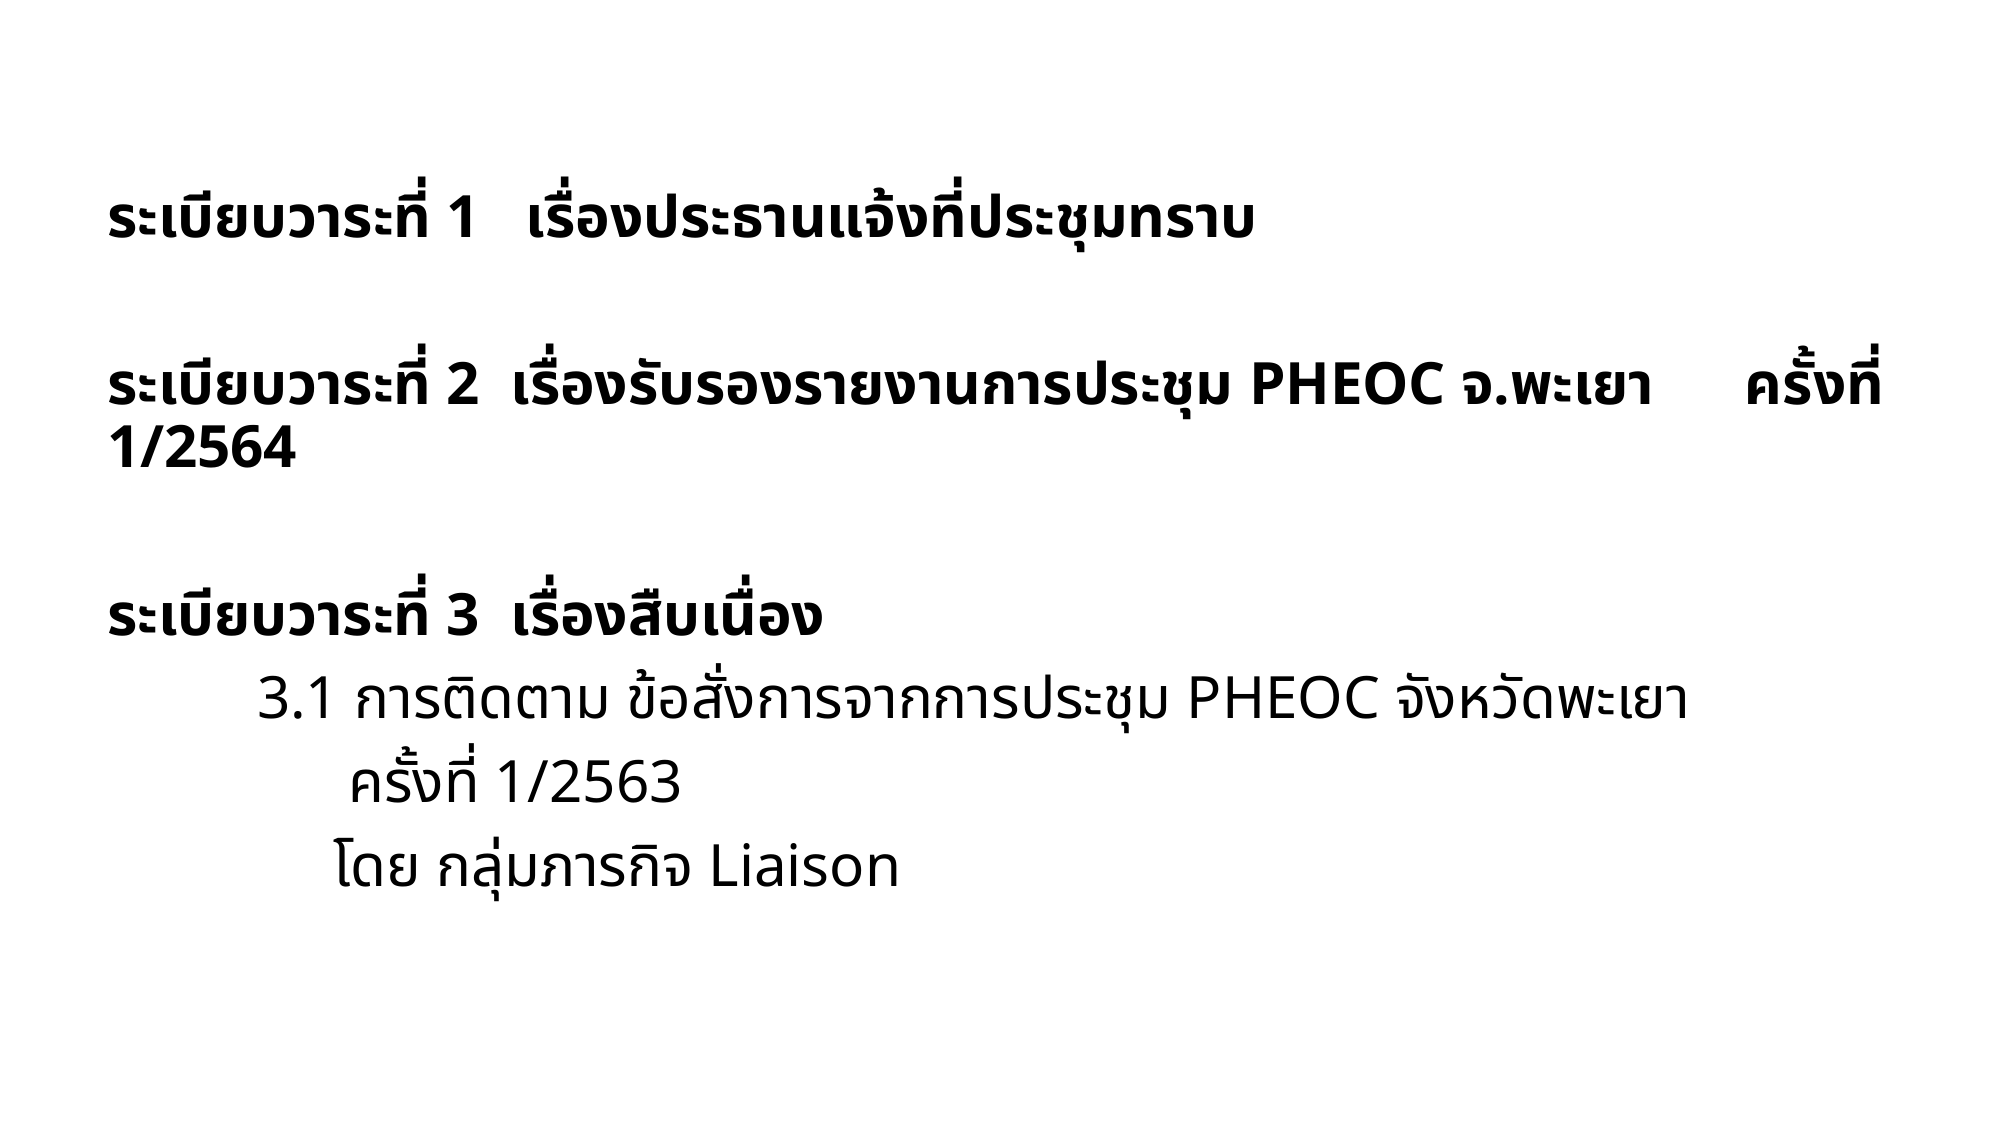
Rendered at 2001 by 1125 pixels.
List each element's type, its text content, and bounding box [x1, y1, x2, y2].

list ระเบียบวาระที่ 1 เรื่องประธานแจ้งที่ประชุมทราบ ระเบียบวาระที่ 2 เรื่องรับรองรายงานการประชุม PHEOC จ.พะเยา ครั้งที่ 1/2564 ระเบียบวาระที่ 3 เรื่องสืบเนื่อง 3.1 การติดตาม ข้อสั่งการจากการประชุม PHEOC จังหวัดพะเยา ครั้งที่ 1/2563 โดย กลุ่มภารกิจ Liaison [92, 179, 1949, 960]
